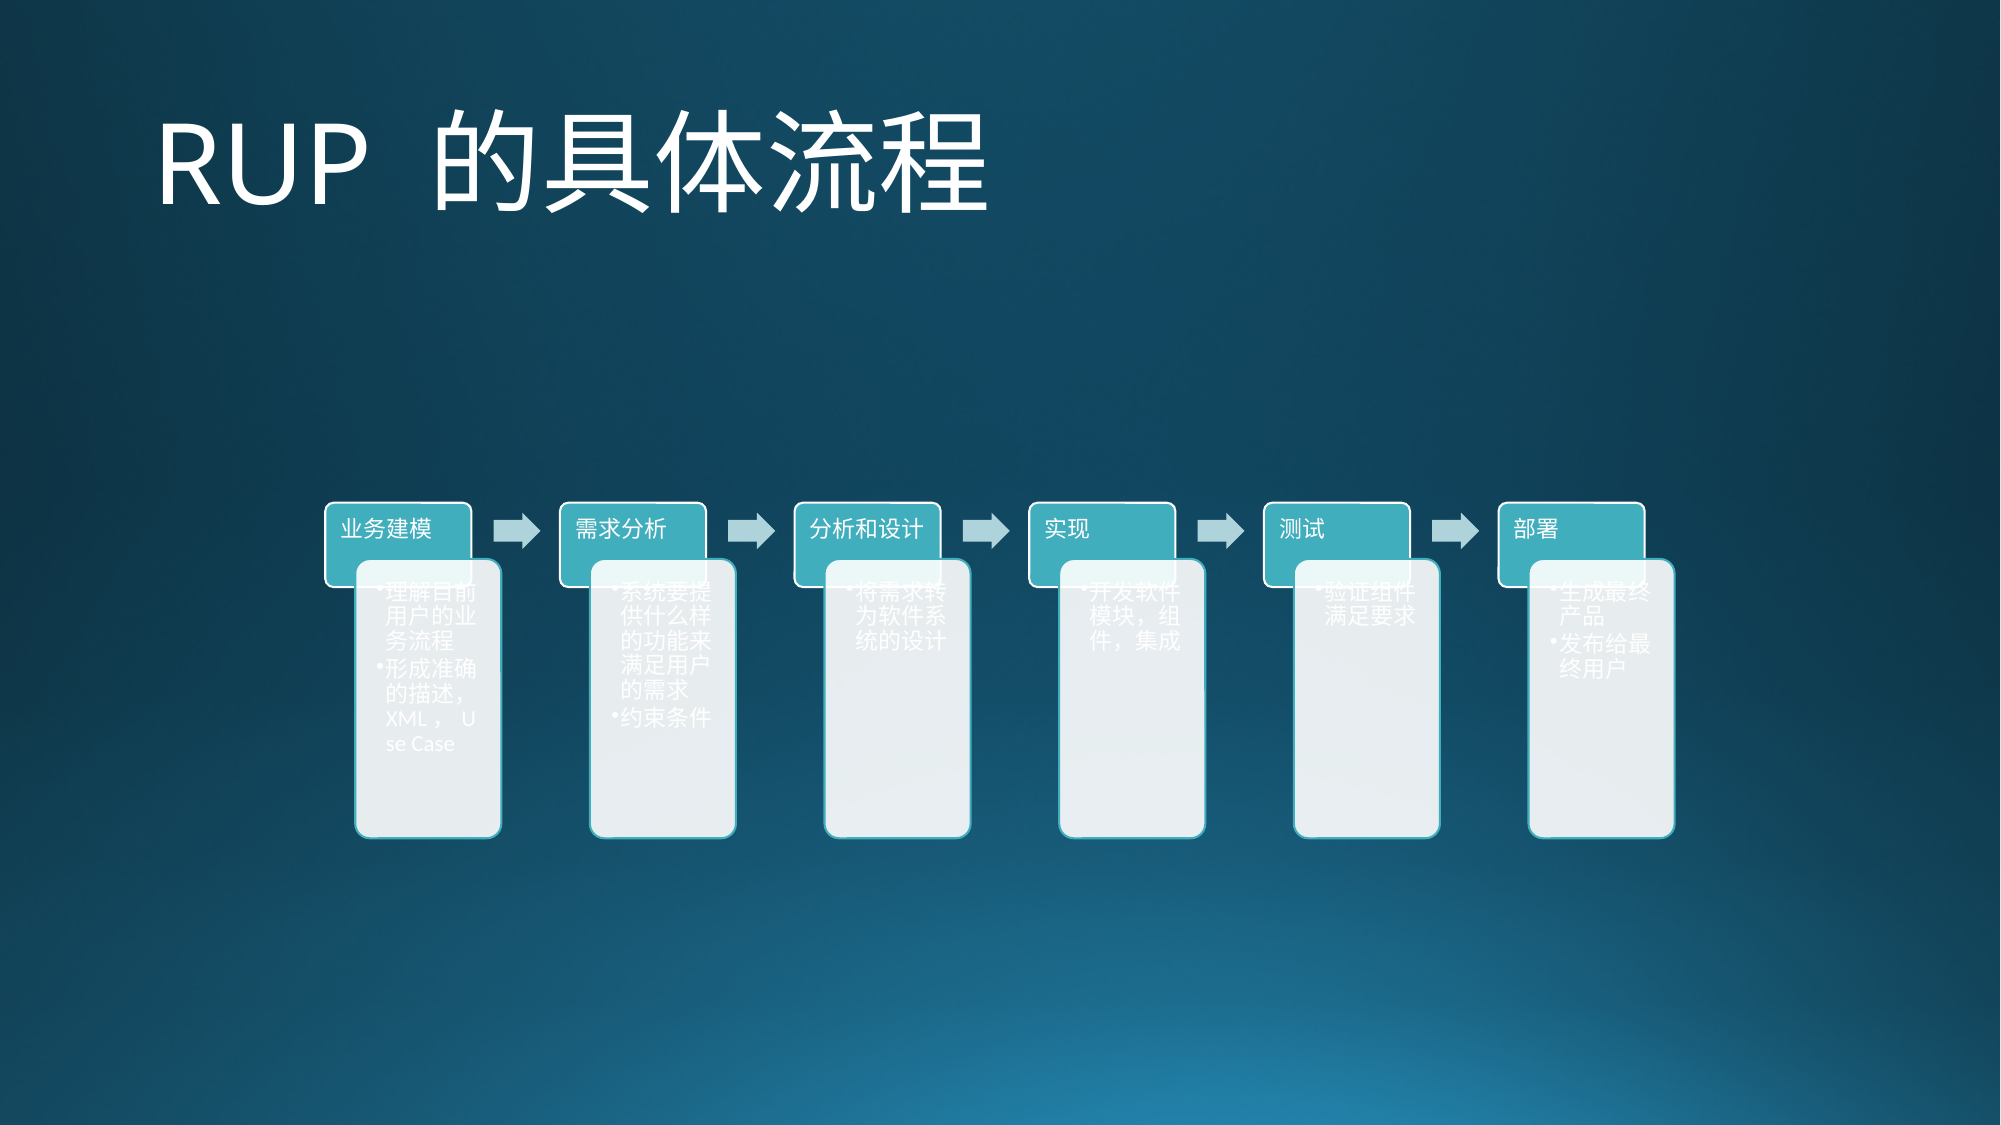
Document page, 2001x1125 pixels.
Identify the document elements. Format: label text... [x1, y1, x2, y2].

picture [0, 0, 2001, 1125]
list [324, 291, 1675, 1050]
title RUP 的具体流程 [137, 59, 1863, 278]
